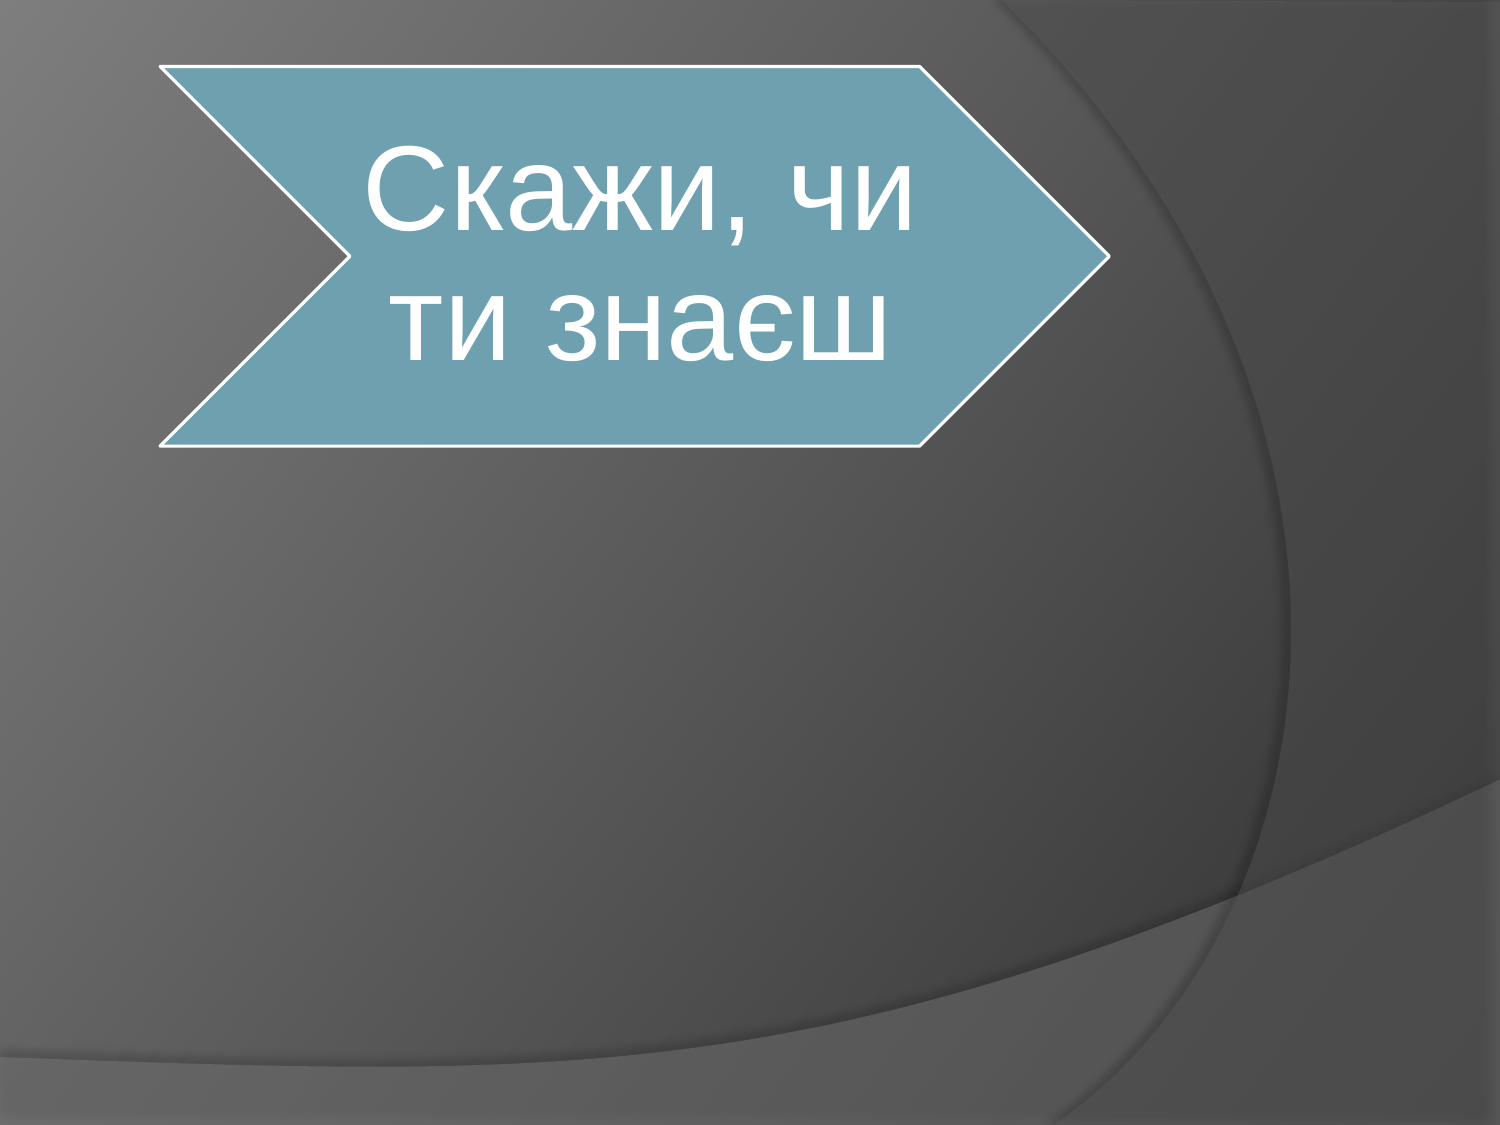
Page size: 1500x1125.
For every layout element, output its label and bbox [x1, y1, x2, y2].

text_box [64, 66, 1205, 447]
